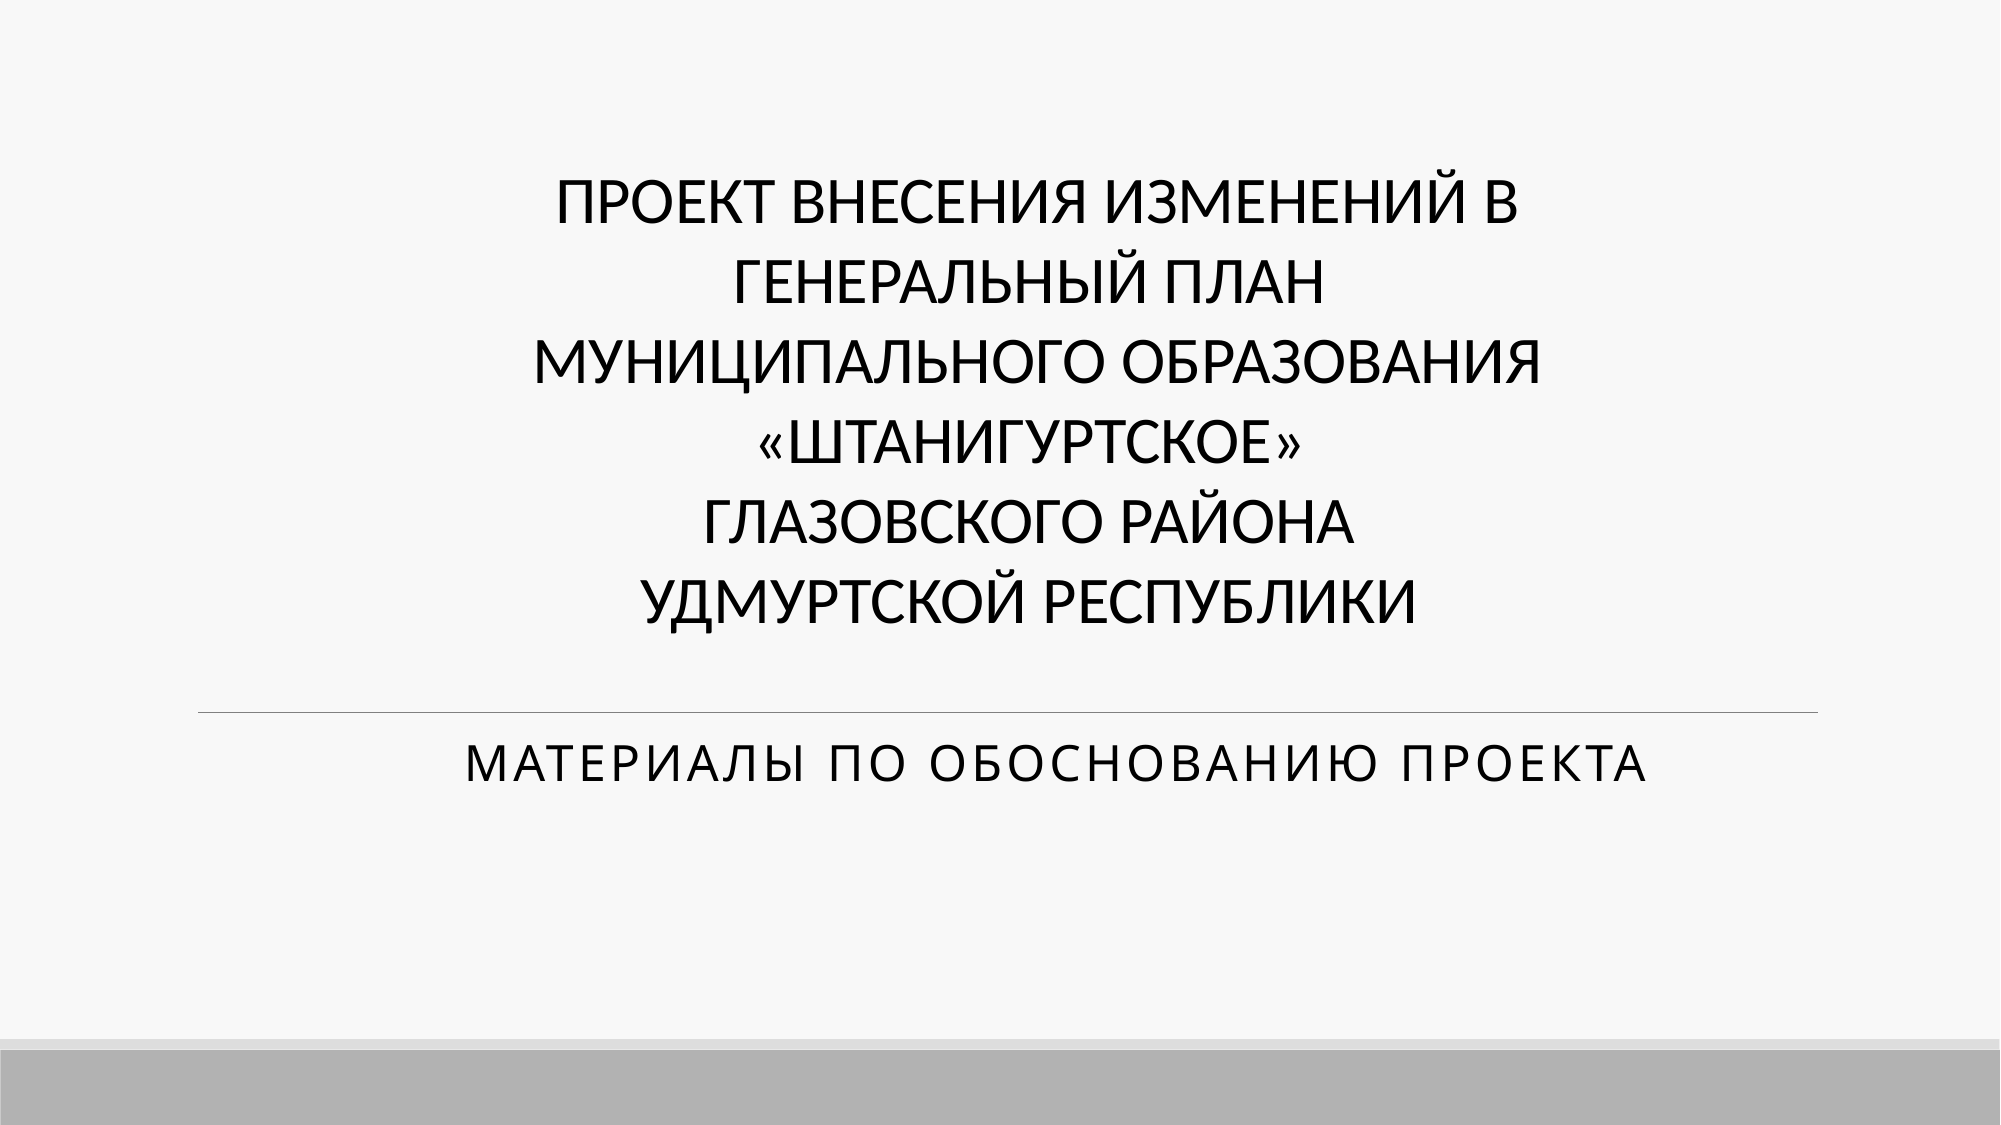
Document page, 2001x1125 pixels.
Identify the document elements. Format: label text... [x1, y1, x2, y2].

text_box ПРОЕКТ ВНЕСЕНИЯ ИЗМЕНЕНИЙ В ГЕНЕРАЛЬНЫЙ ПЛАН МУНИЦИПАЛЬНОГО ОБРАЗОВАНИЯ «ШТАНИГУРТСКОЕ» ГЛАЗОВСКОГО РАЙОНА УДМУРТСКОЙ РЕСПУБЛИКИ [350, 149, 1725, 645]
subtitle Материалы по обоснованию проекта [180, 730, 1930, 919]
